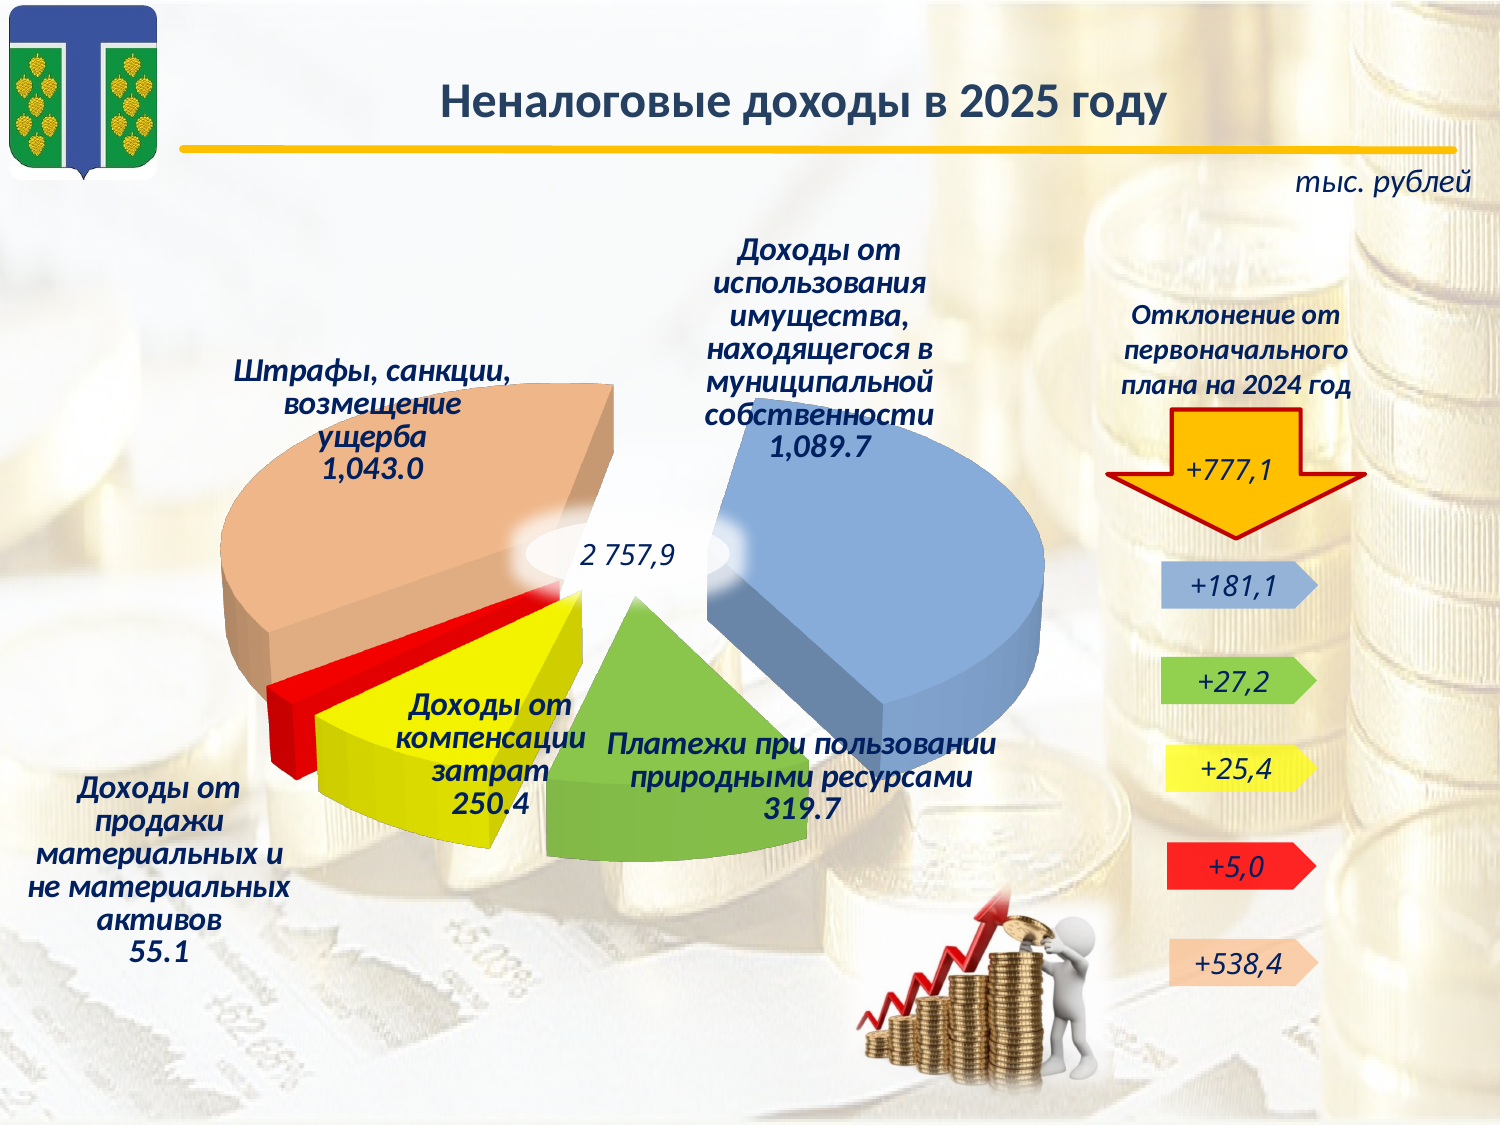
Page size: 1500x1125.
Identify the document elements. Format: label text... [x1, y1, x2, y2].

chart [0, 92, 1500, 1125]
title Неналоговые доходы в 2025 году [183, 45, 1425, 91]
picture [832, 880, 1135, 1101]
picture [8, 5, 158, 181]
